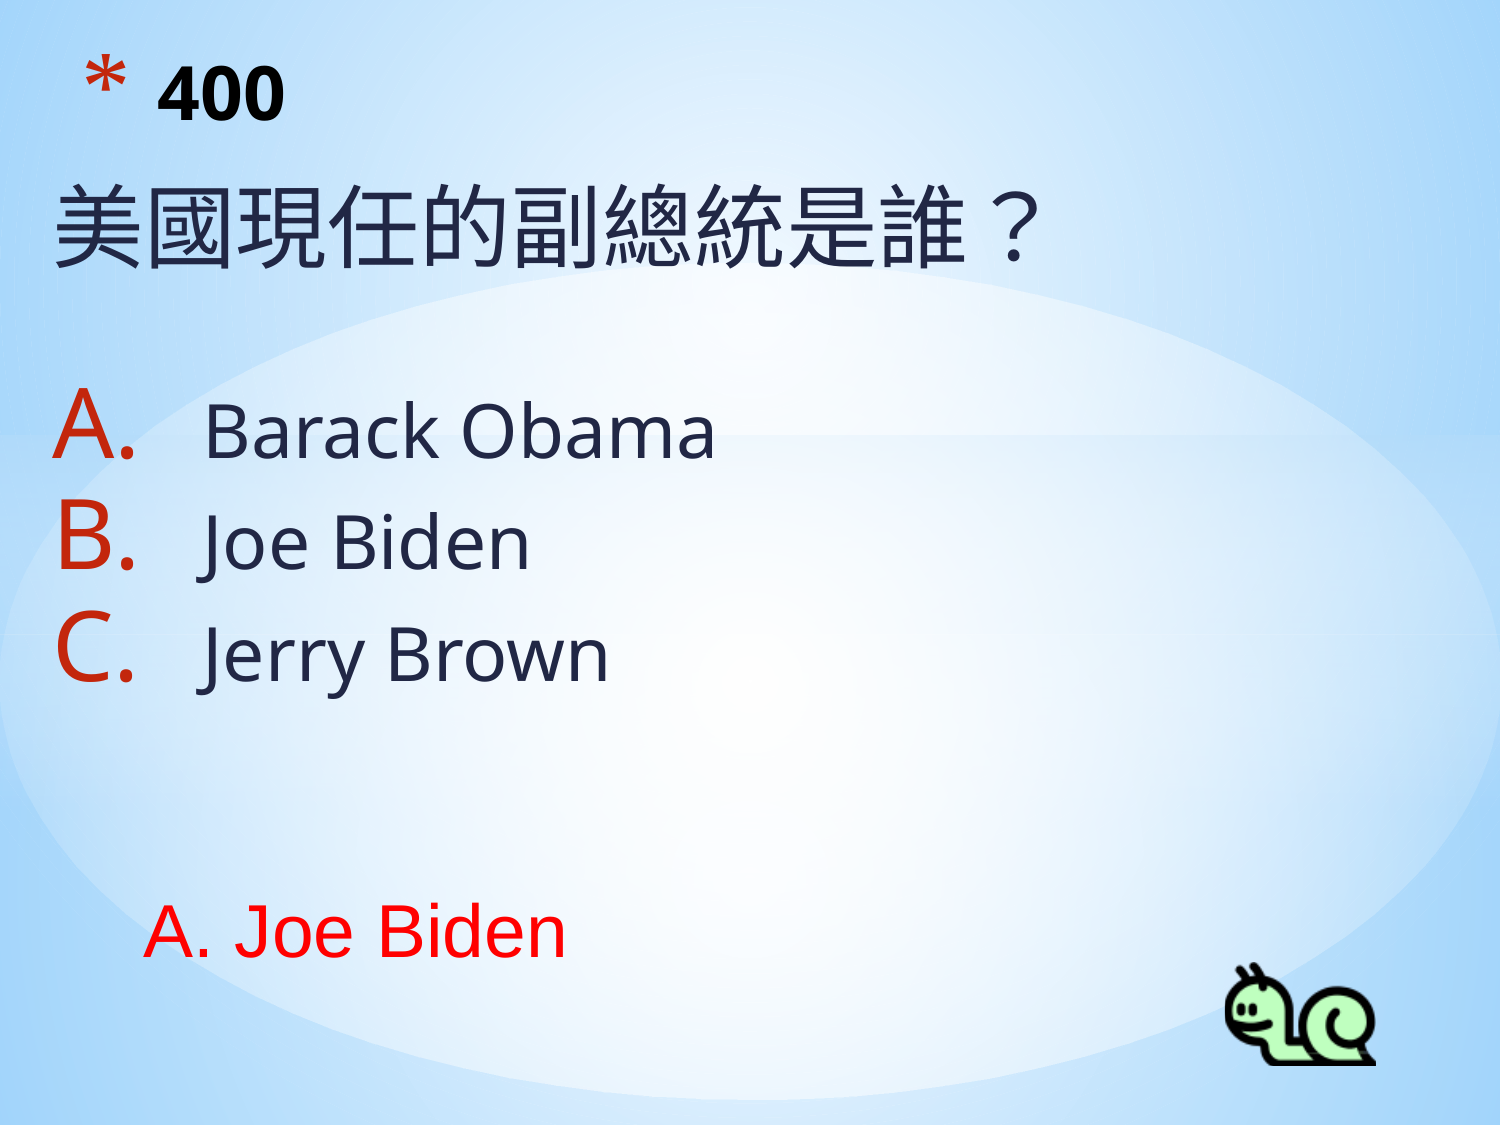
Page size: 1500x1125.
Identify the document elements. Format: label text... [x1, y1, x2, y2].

subtitle 美國現任的副總統是誰？ Barack Obama Joe Biden Jerry Brown [37, 162, 1500, 825]
title 400 [37, 37, 400, 163]
text_box A. Joe Biden [128, 874, 584, 1040]
picture [1224, 962, 1377, 1067]
